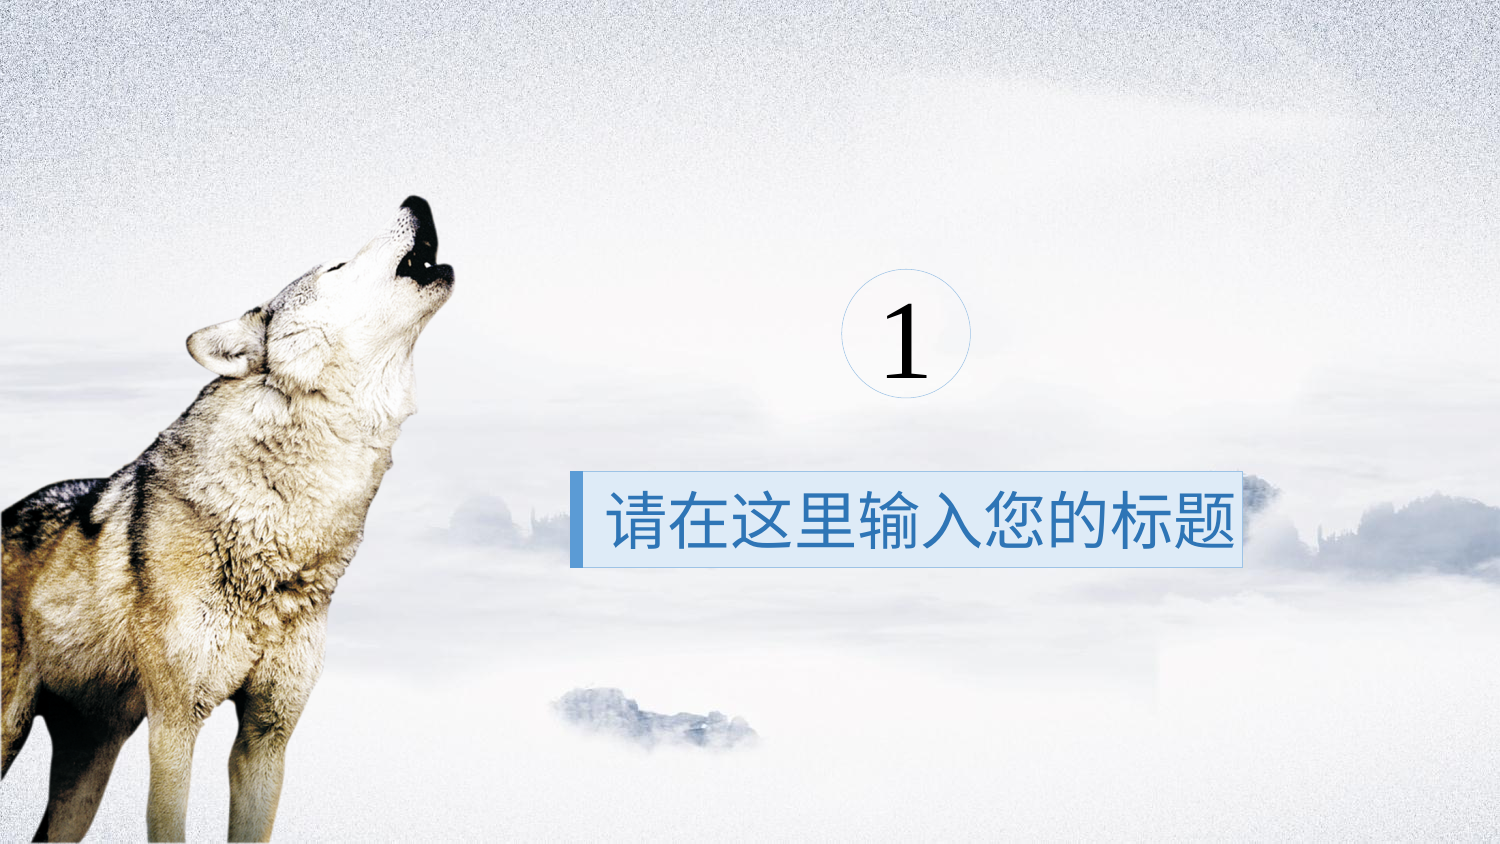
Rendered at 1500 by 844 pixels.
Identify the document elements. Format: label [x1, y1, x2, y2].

picture [0, 0, 1500, 844]
text_box [570, 471, 1243, 568]
